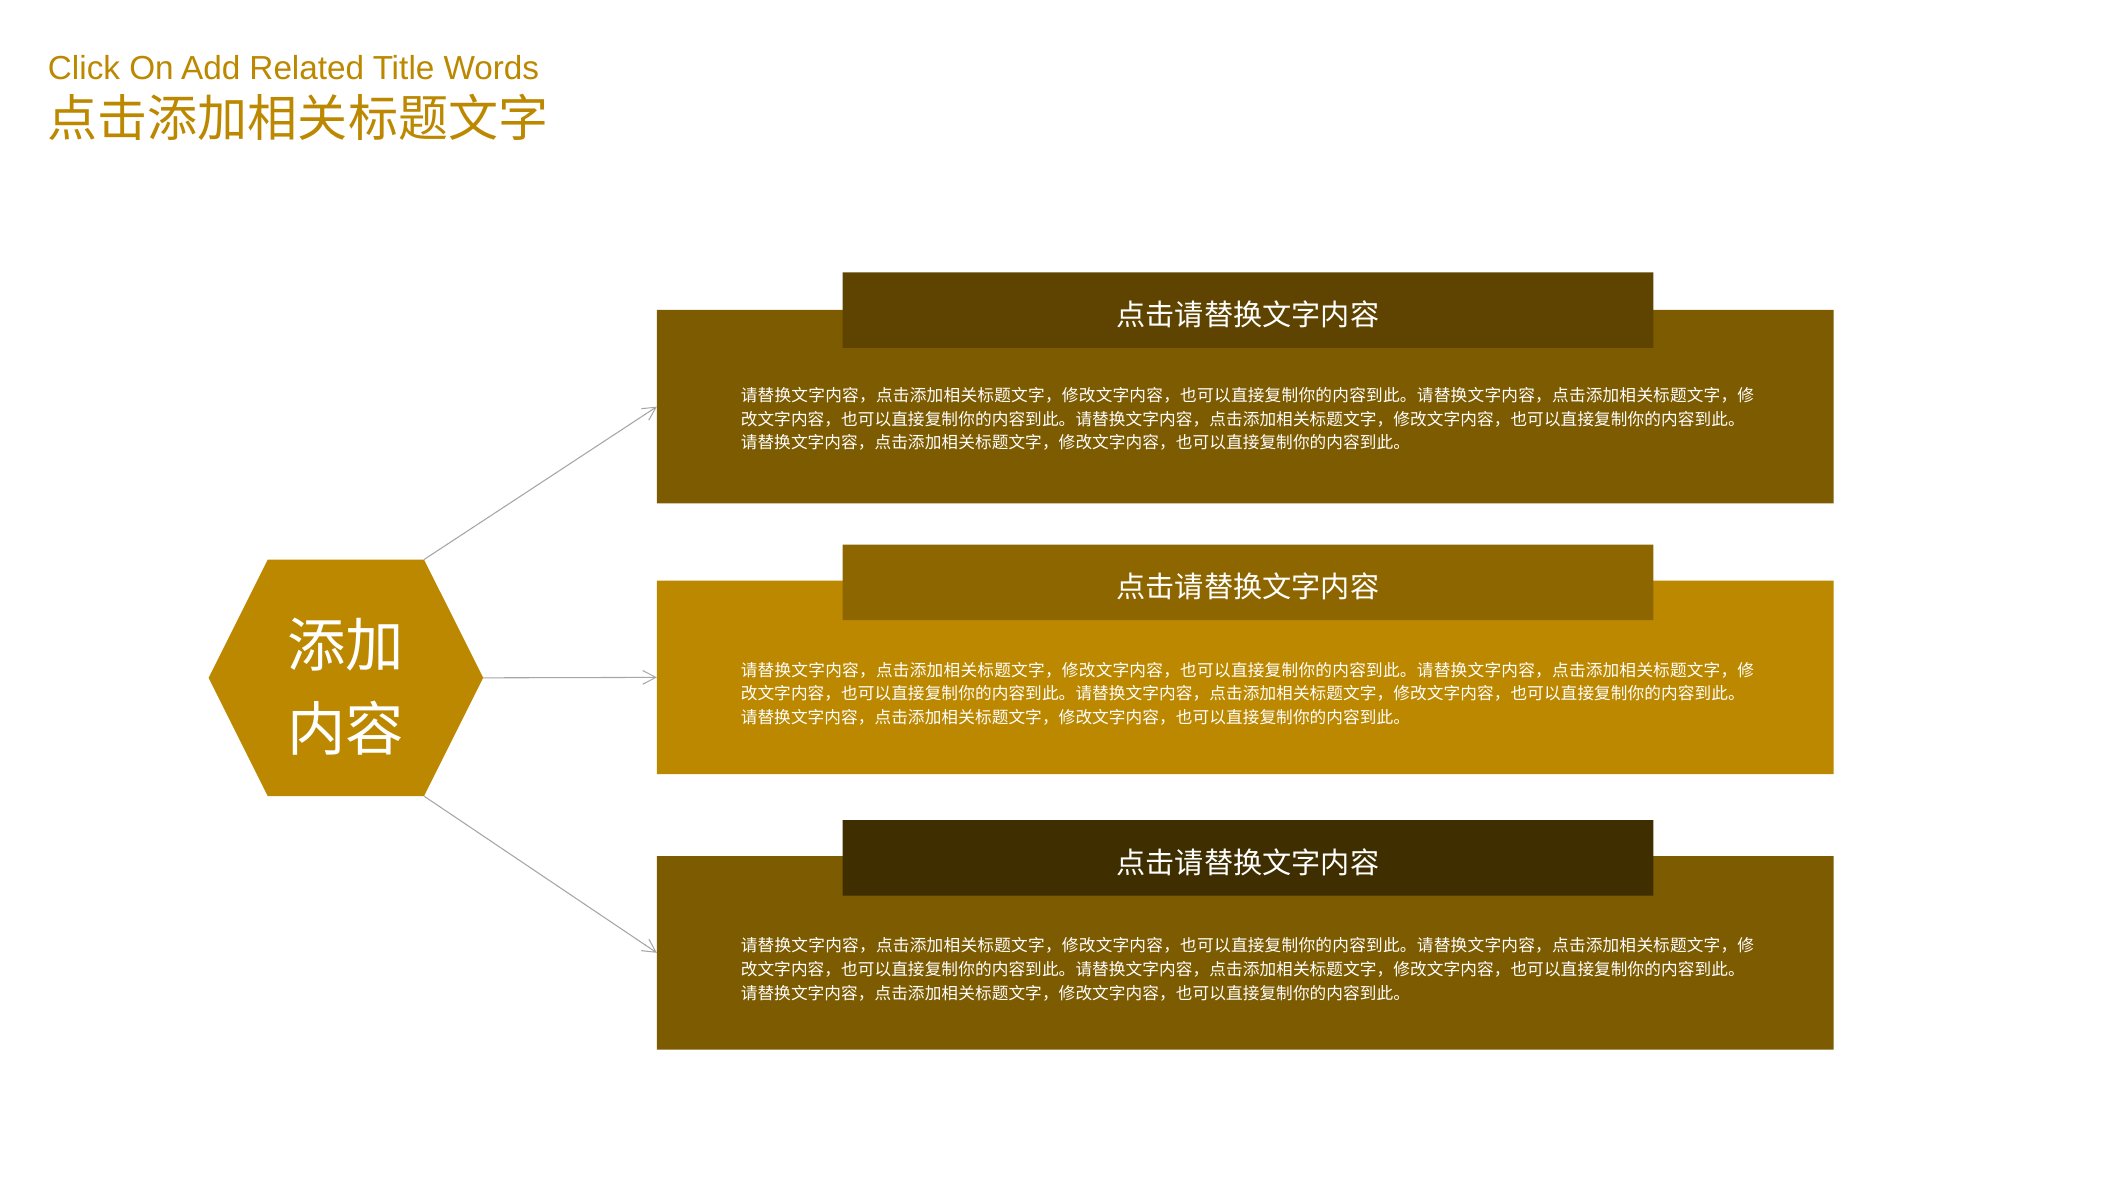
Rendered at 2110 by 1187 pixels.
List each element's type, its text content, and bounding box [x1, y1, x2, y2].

text_box 点击请替换文字内容 [842, 544, 1654, 621]
text_box [656, 580, 1835, 775]
text_box 请替换文字内容，点击添加相关标题文字，修改文字内容，也可以直接复制你的内容到此。请替换文字内容，点击添加相关标题文字，修改文字内容，也可以直接复制你的内容到此。请替换文字内容，点击添加相关标题文字，修改文字内容，也可以直接复制你的内容到此。 请替换文字内容，点击添加相关标题文字，修改文字内容，也可以直接复制你的内容到此。 [724, 647, 1772, 735]
text_box 点击请替换文字内容 [842, 819, 1654, 897]
text_box [656, 309, 1835, 504]
text_box 添加内容 [207, 558, 484, 798]
text_box 请替换文字内容，点击添加相关标题文字，修改文字内容，也可以直接复制你的内容到此。请替换文字内容，点击添加相关标题文字，修改文字内容，也可以直接复制你的内容到此。请替换文字内容，点击添加相关标题文字，修改文字内容，也可以直接复制你的内容到此。 请替换文字内容，点击添加相关标题文字，修改文字内容，也可以直接复制你的内容到此。 [724, 372, 1772, 461]
text_box [656, 855, 1835, 1051]
text_box Click On Add Related Title Words 点击添加相关标题文字 [33, 39, 591, 154]
text_box 点击请替换文字内容 [842, 271, 1654, 349]
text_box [423, 796, 657, 953]
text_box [423, 406, 657, 560]
text_box 请替换文字内容，点击添加相关标题文字，修改文字内容，也可以直接复制你的内容到此。请替换文字内容，点击添加相关标题文字，修改文字内容，也可以直接复制你的内容到此。请替换文字内容，点击添加相关标题文字，修改文字内容，也可以直接复制你的内容到此。 请替换文字内容，点击添加相关标题文字，修改文字内容，也可以直接复制你的内容到此。 [724, 922, 1772, 1011]
